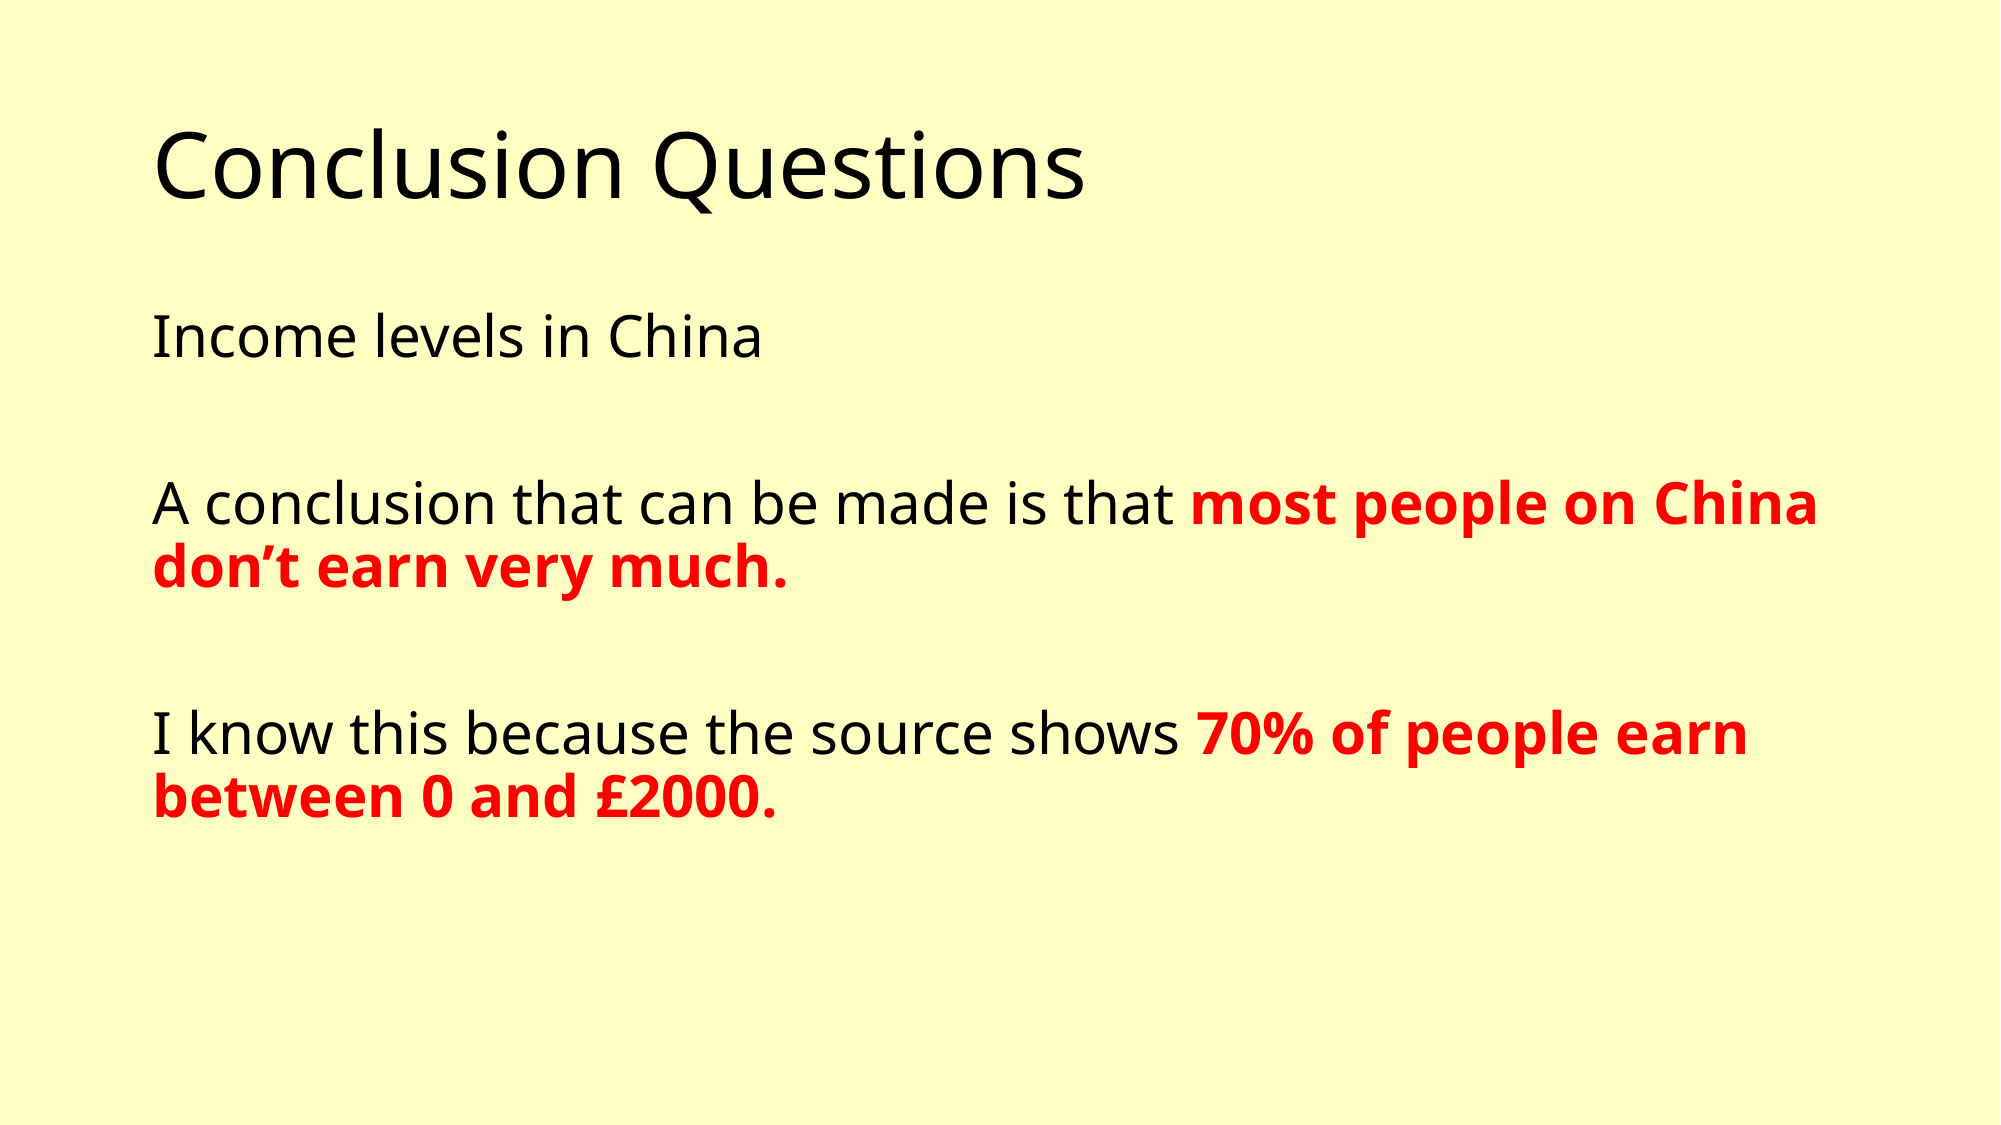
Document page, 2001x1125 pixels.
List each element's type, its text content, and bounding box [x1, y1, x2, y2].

title Conclusion Questions [137, 59, 1863, 278]
list Income levels in China A conclusion that can be made is that most people on China don’t earn very much. I know this because the source shows 70% of people earn between 0 and £2000. [137, 299, 1863, 1014]
